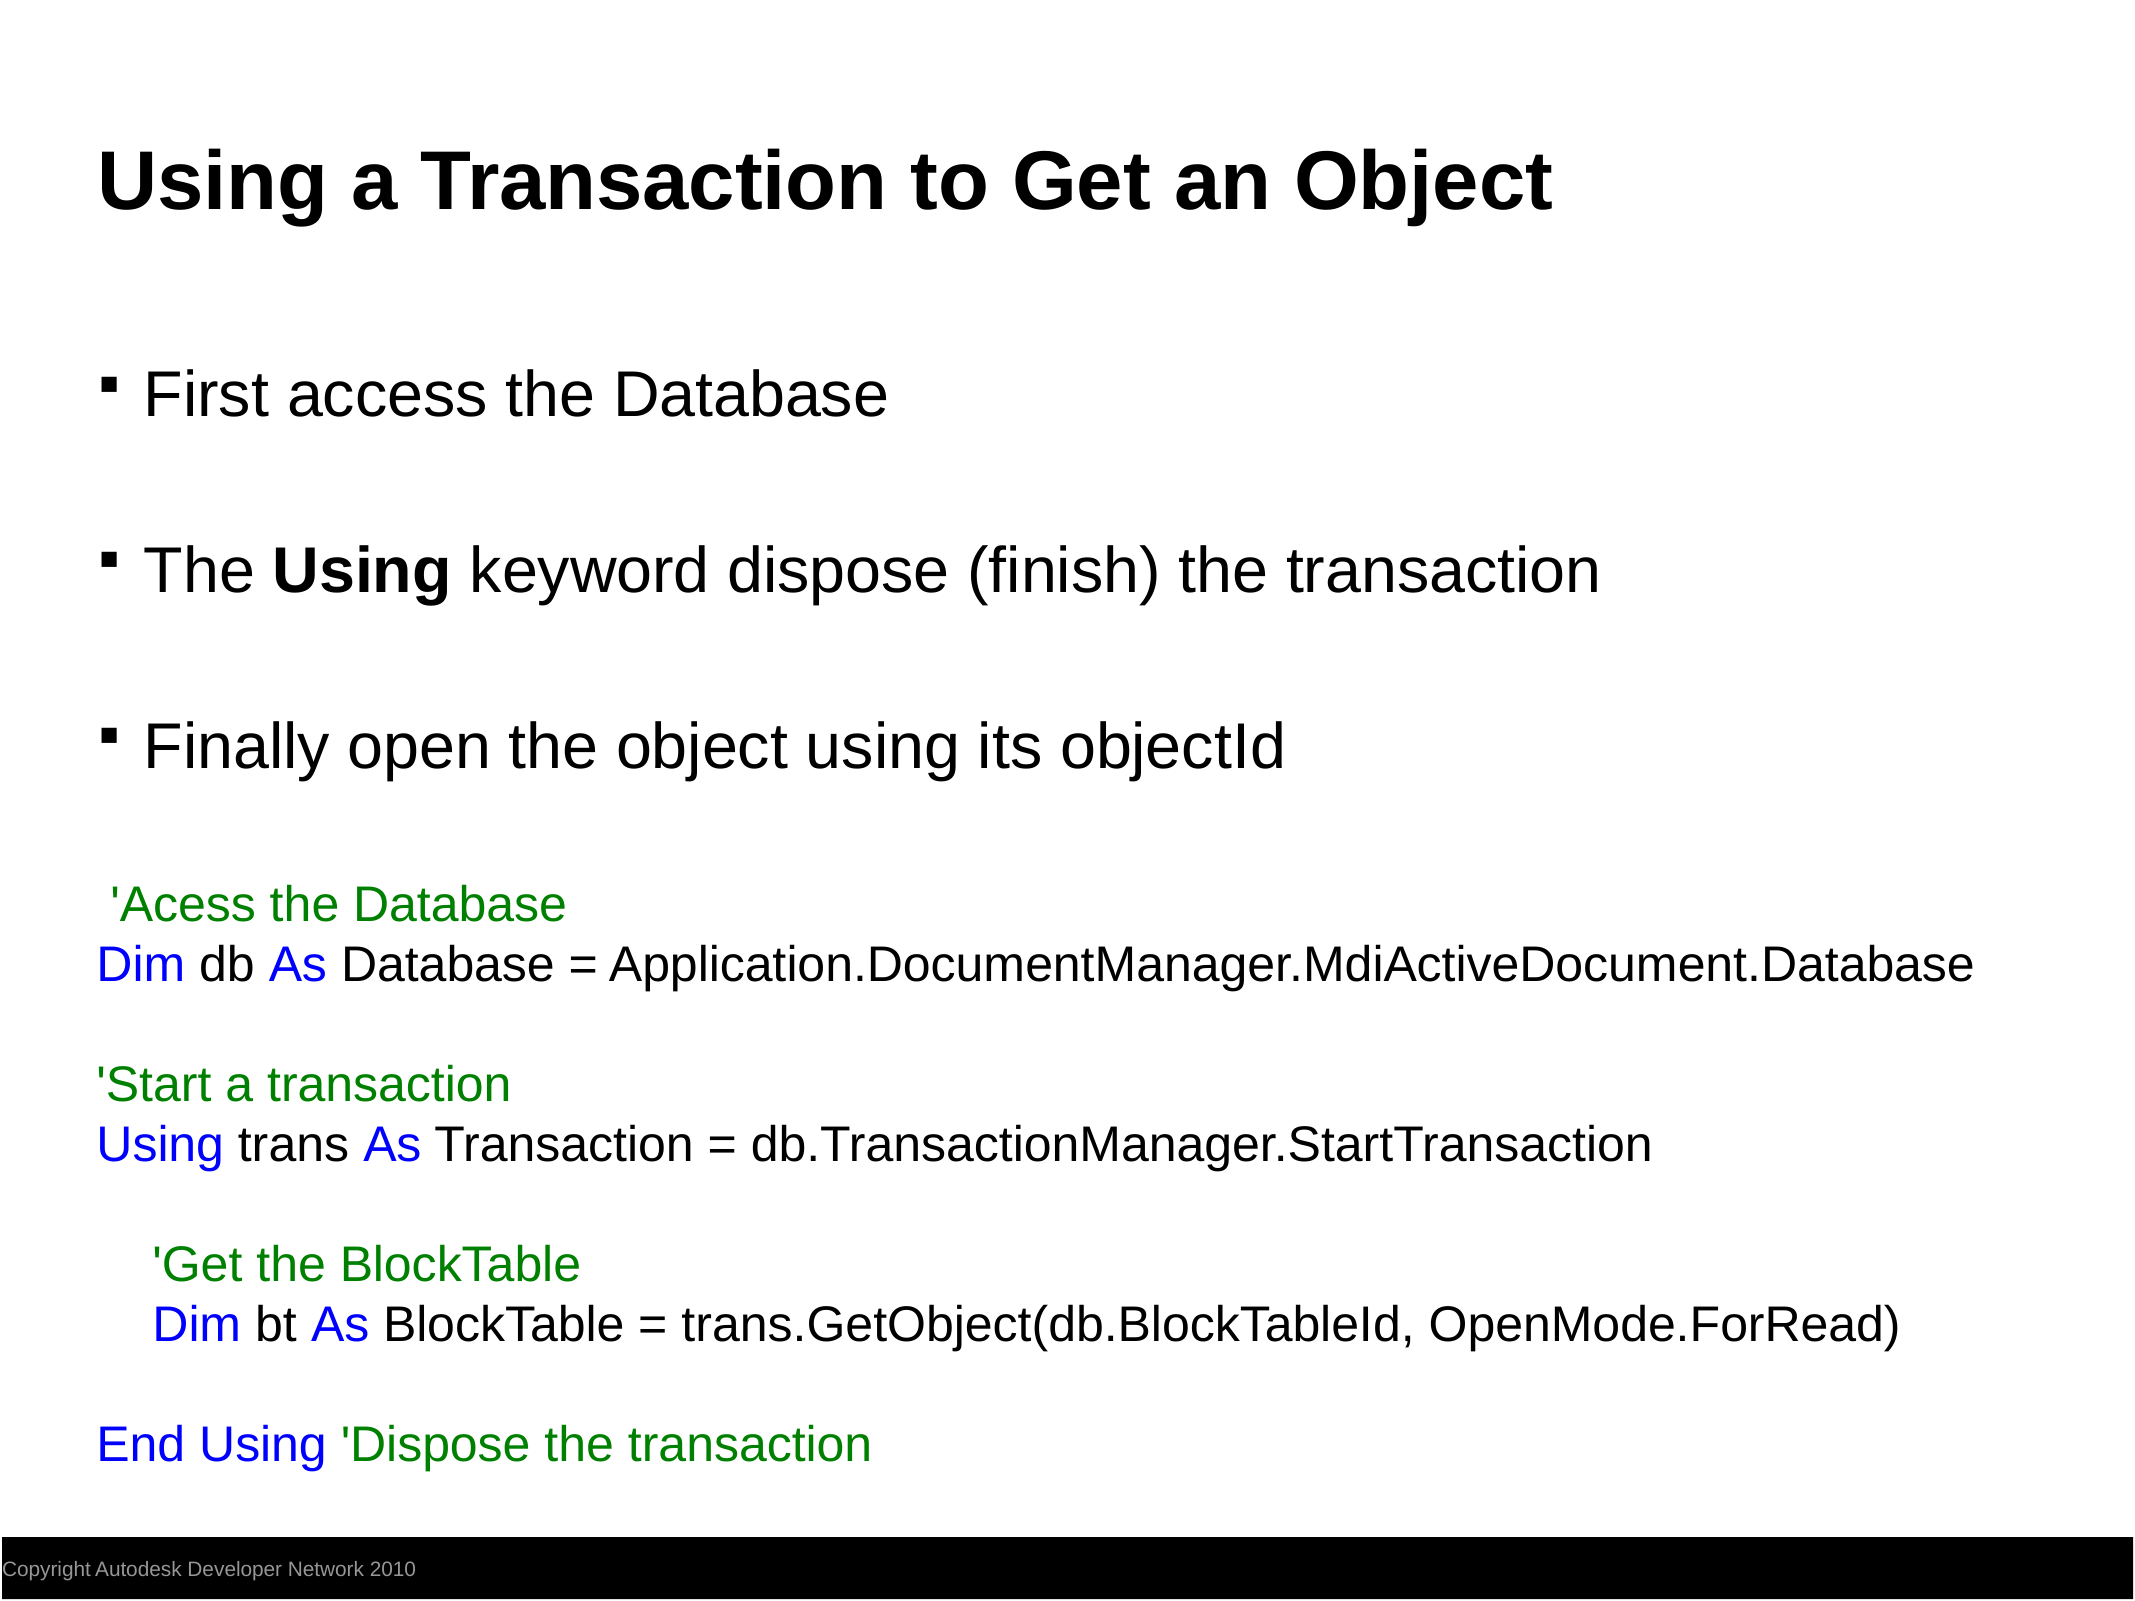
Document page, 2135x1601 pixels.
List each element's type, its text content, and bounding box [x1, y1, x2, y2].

title Using a Transaction to Get an Object [96, 59, 2028, 293]
text_box 'Acess the Database Dim db As Database = Application.DocumentManager.MdiActiveDocument.Database 'Start a transaction Using trans As Transaction = db.TransactionManager.StartTransaction 'Get the BlockTable Dim bt As BlockTable = trans.GetObject(db.BlockTableId, OpenMode.ForRead) End Using 'Dispose the transaction [81, 864, 2067, 1480]
list First access the Database The Using keyword dispose (finish) the transaction Finally open the object using its objectId [96, 351, 2028, 864]
